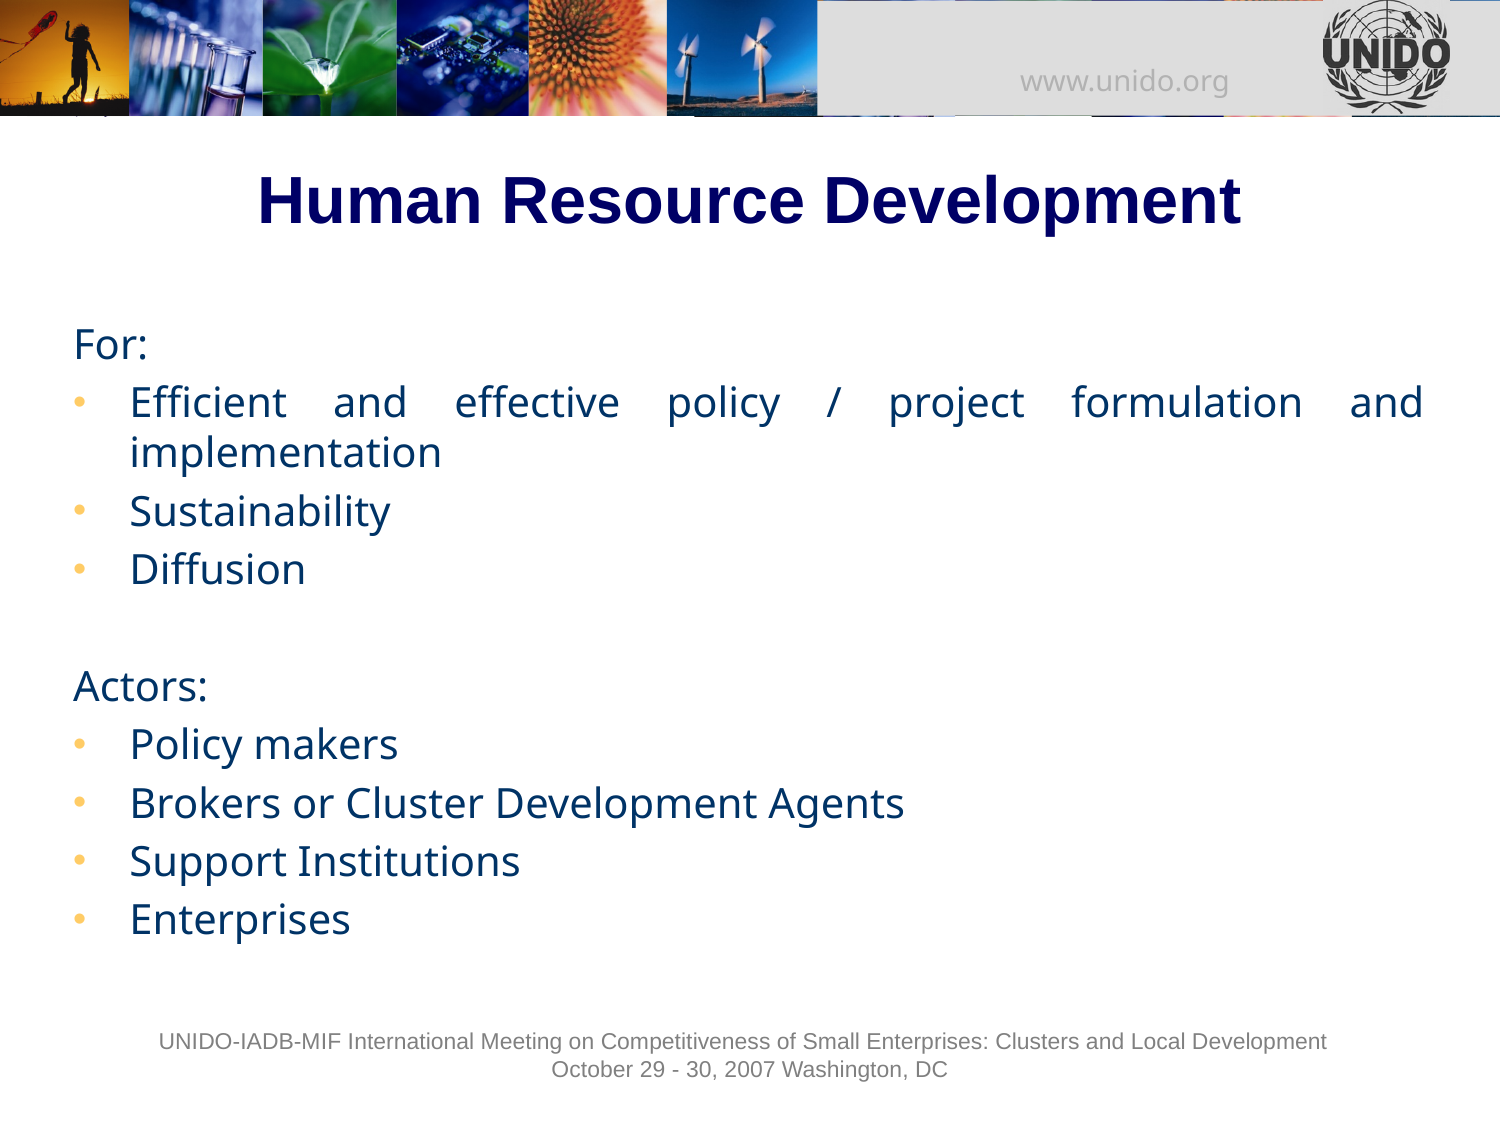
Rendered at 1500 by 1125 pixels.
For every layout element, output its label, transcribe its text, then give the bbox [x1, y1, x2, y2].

title Human Resource Development [0, 165, 1500, 245]
picture [0, 0, 956, 117]
list For: Efficient and effective policy / project formulation and implementation Sustainability Diffusion Actors: Policy makers Brokers or Cluster Development Agents Support Institutions Enterprises [57, 310, 1441, 972]
